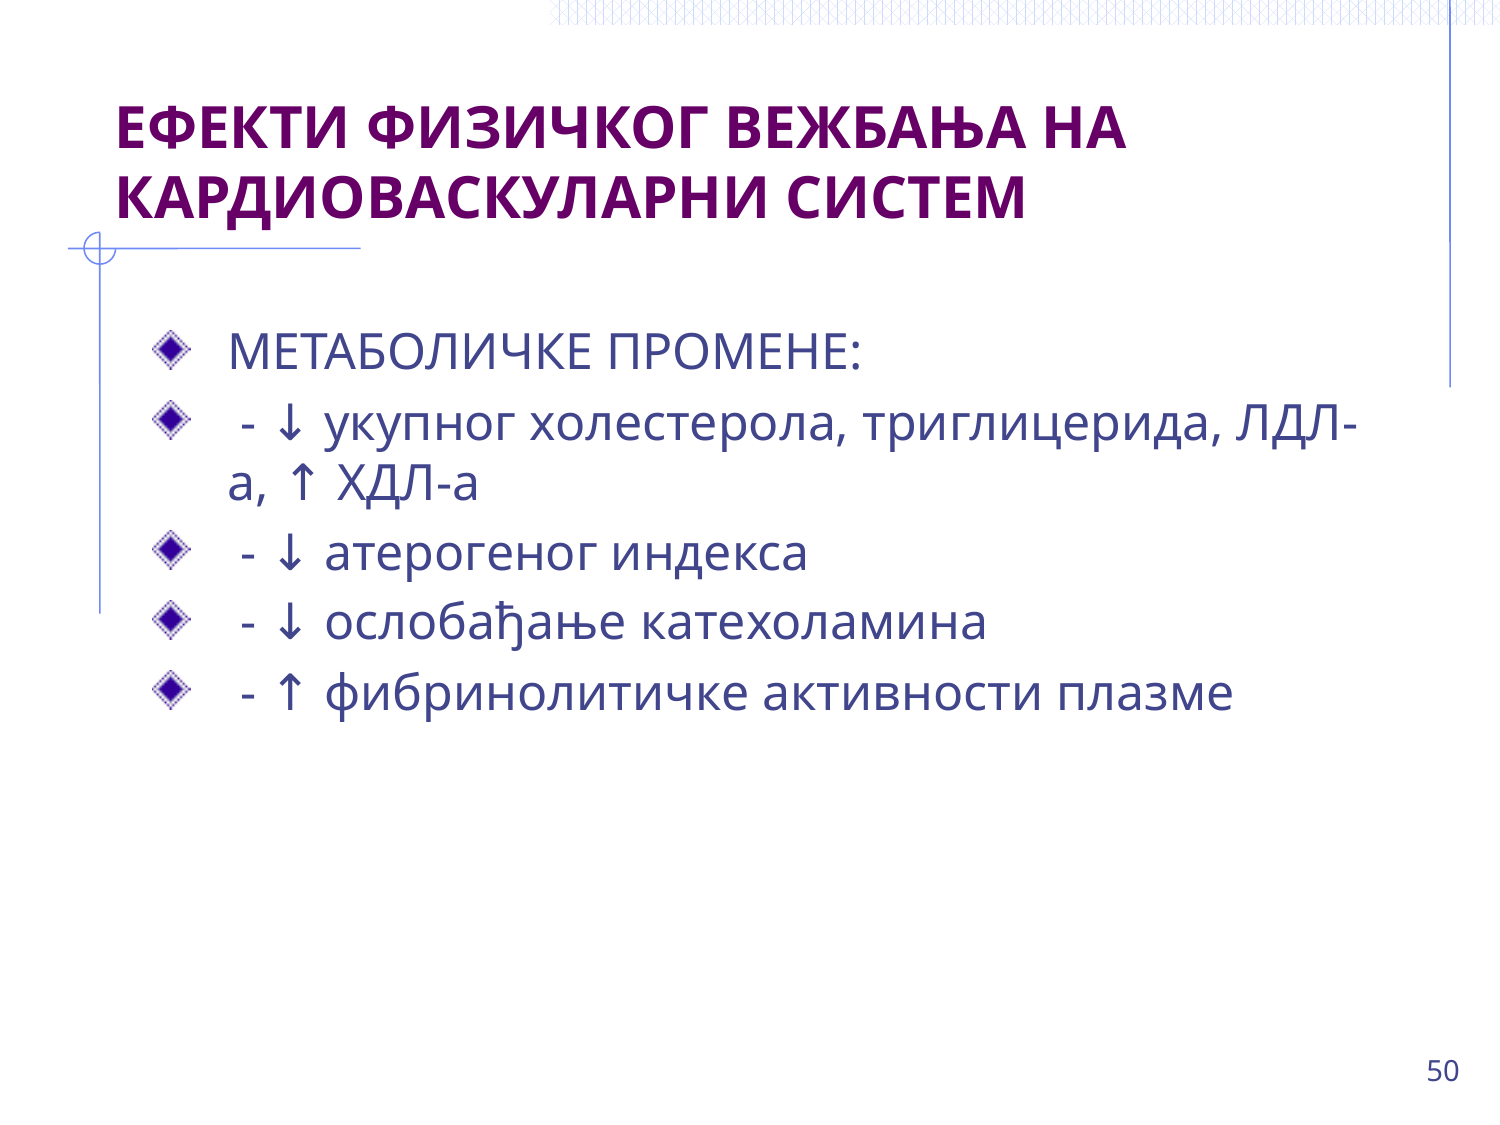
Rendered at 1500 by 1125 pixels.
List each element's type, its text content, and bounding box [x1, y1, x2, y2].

picture [152, 330, 191, 370]
picture [152, 600, 191, 640]
picture [152, 670, 191, 710]
slide_number 50 [1162, 1025, 1475, 1100]
title ЕФЕКТИ ФИЗИЧКОГ ВЕЖБАЊА НА КАРДИОВАСКУЛАРНИ СИСТЕМ [99, 49, 1376, 238]
list МЕТАБОЛИЧКЕ ПРОМЕНЕ: - ↓ укупног холестерола, триглицерида, ЛДЛ-а, ↑ ХДЛ-а - ↓ атерогеног индекса - ↓ ослобађање катехоламина - ↑ фибринолитичке активности плазме [137, 312, 1413, 988]
picture [152, 530, 191, 570]
picture [152, 400, 191, 440]
